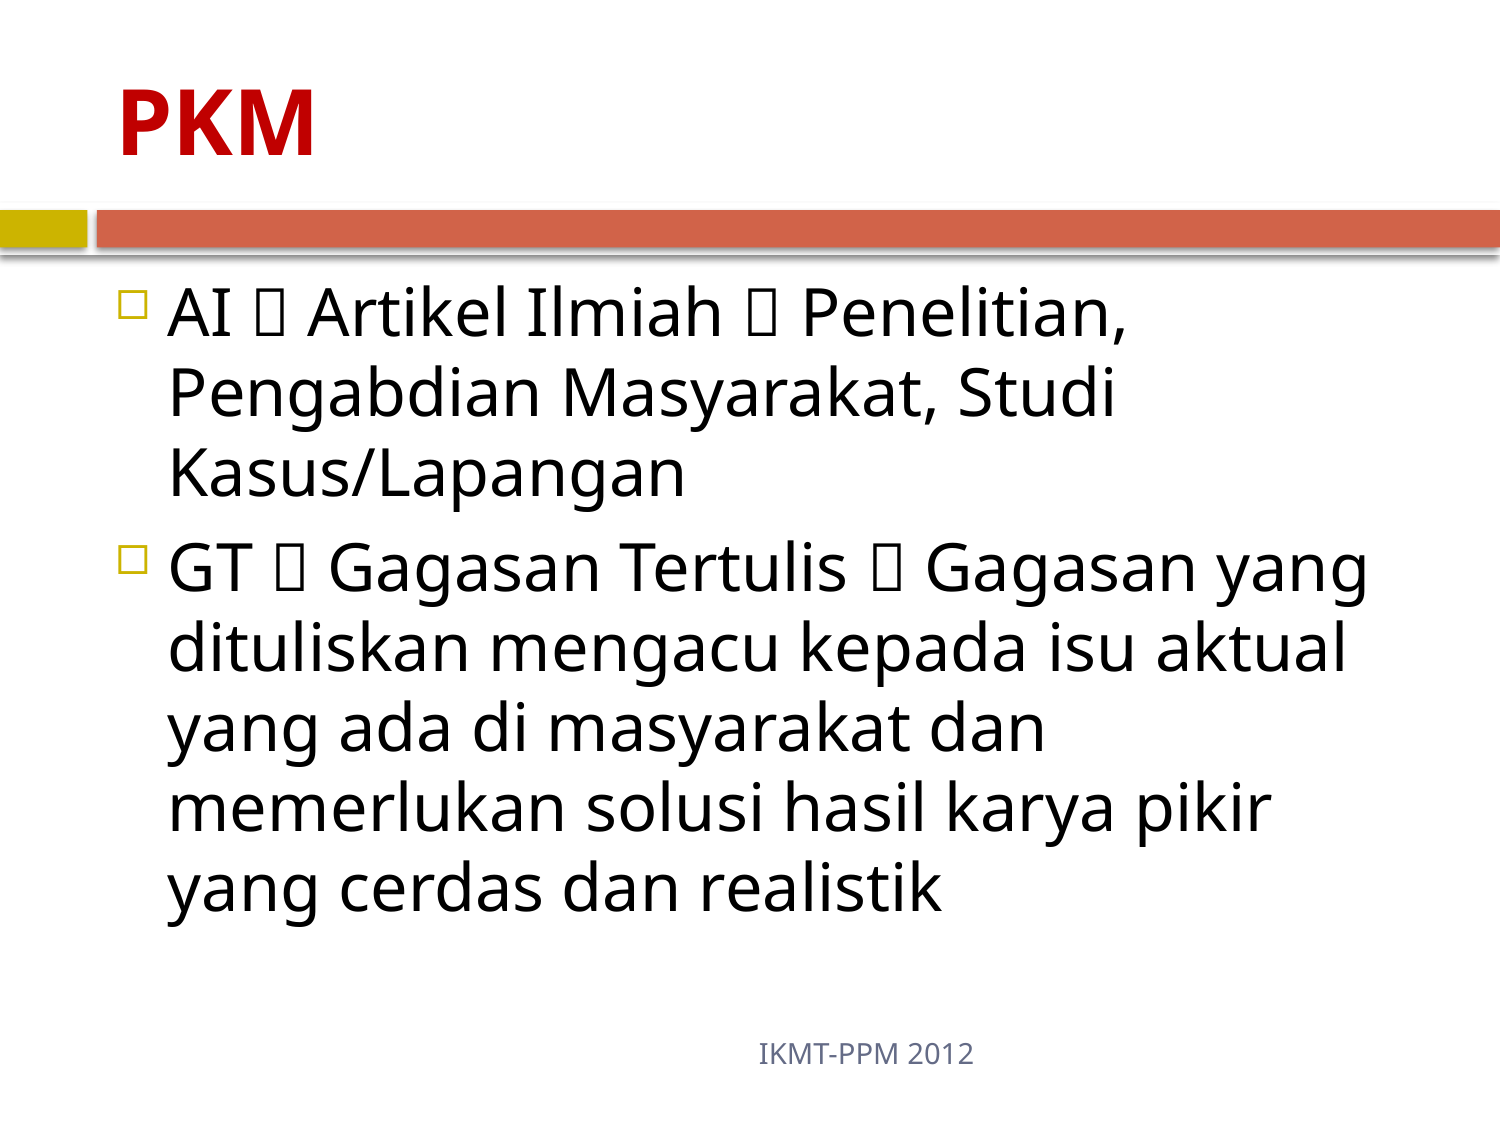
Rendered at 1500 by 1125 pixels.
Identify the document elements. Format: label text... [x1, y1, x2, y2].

title PKM [100, 37, 1438, 200]
footer IKMT-PPM 2012 [99, 1024, 990, 1085]
list AI  Artikel Ilmiah  Penelitian, Pengabdian Masyarakat, Studi Kasus/Lapangan GT  Gagasan Tertulis  Gagasan yang dituliskan mengacu kepada isu aktual yang ada di masyarakat dan memerlukan solusi hasil karya pikir yang cerdas dan realistik [100, 262, 1438, 1000]
